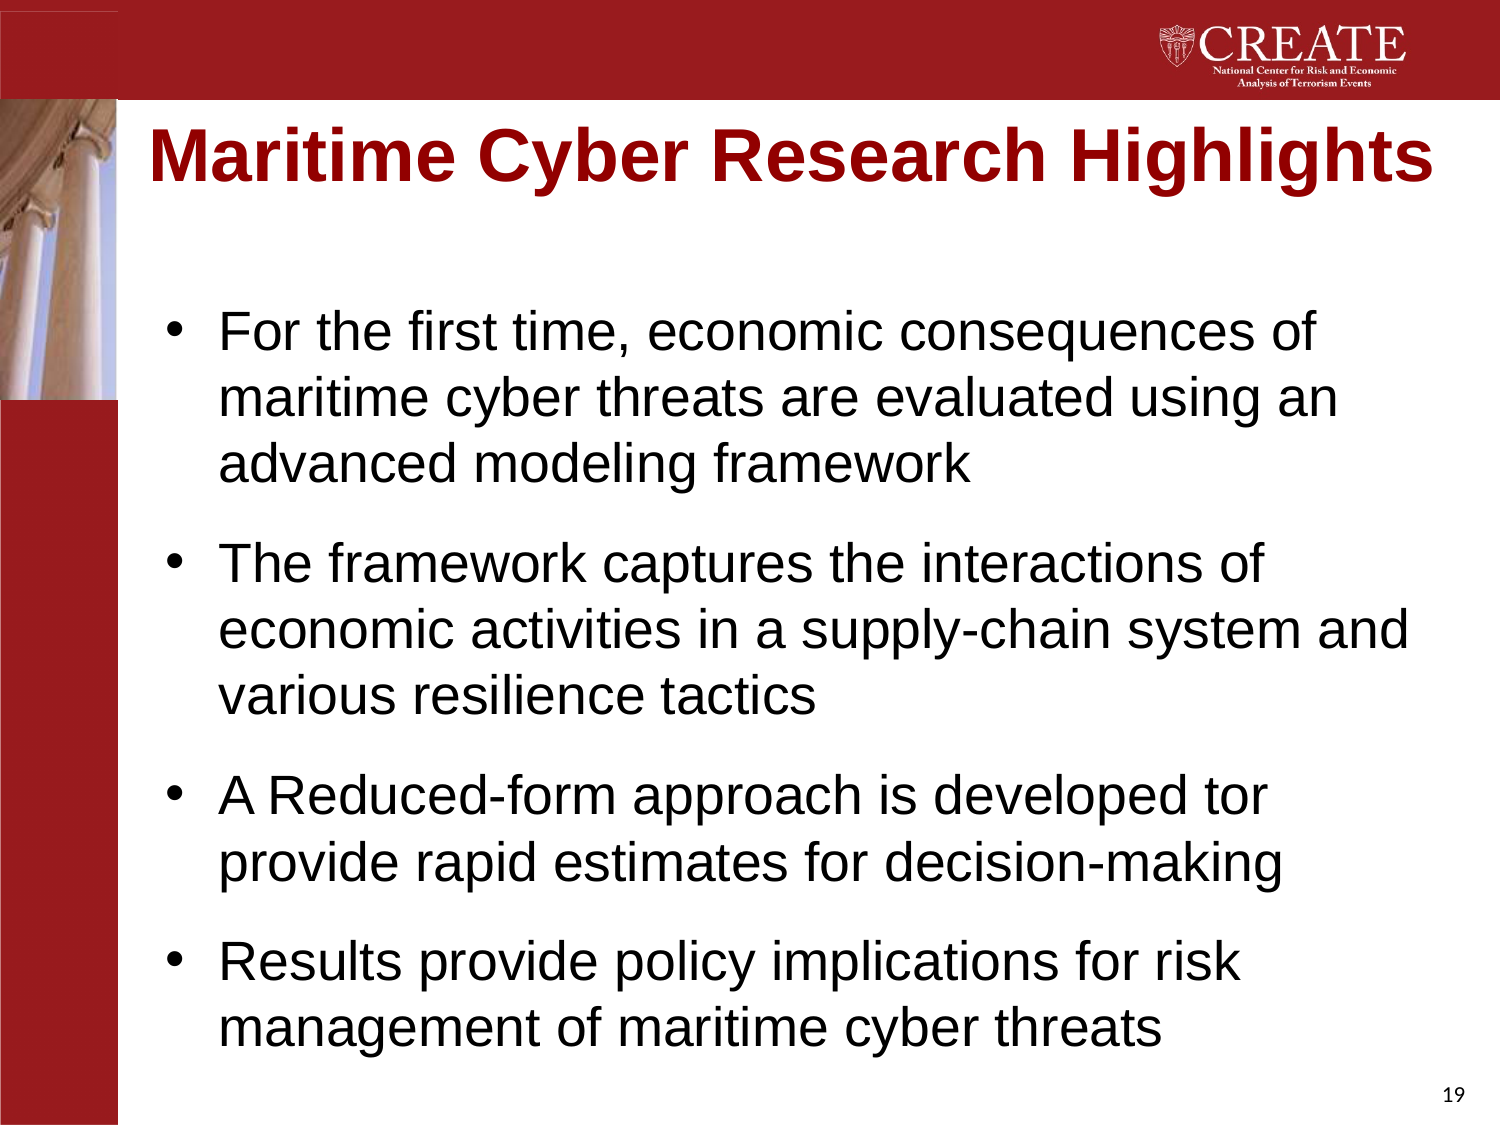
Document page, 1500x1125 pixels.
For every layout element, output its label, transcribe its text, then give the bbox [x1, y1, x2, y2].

title Maritime Cyber Research Highlights [112, 108, 1473, 196]
list For the first time, economic consequences of maritime cyber threats are evaluated using an advanced modeling framework The framework captures the interactions of economic activities in a supply-chain system and various resilience tactics A Reduced-form approach is developed tor provide rapid estimates for decision-making Results provide policy implications for risk management of maritime cyber threats [150, 287, 1478, 1073]
picture [0, 0, 1500, 1124]
